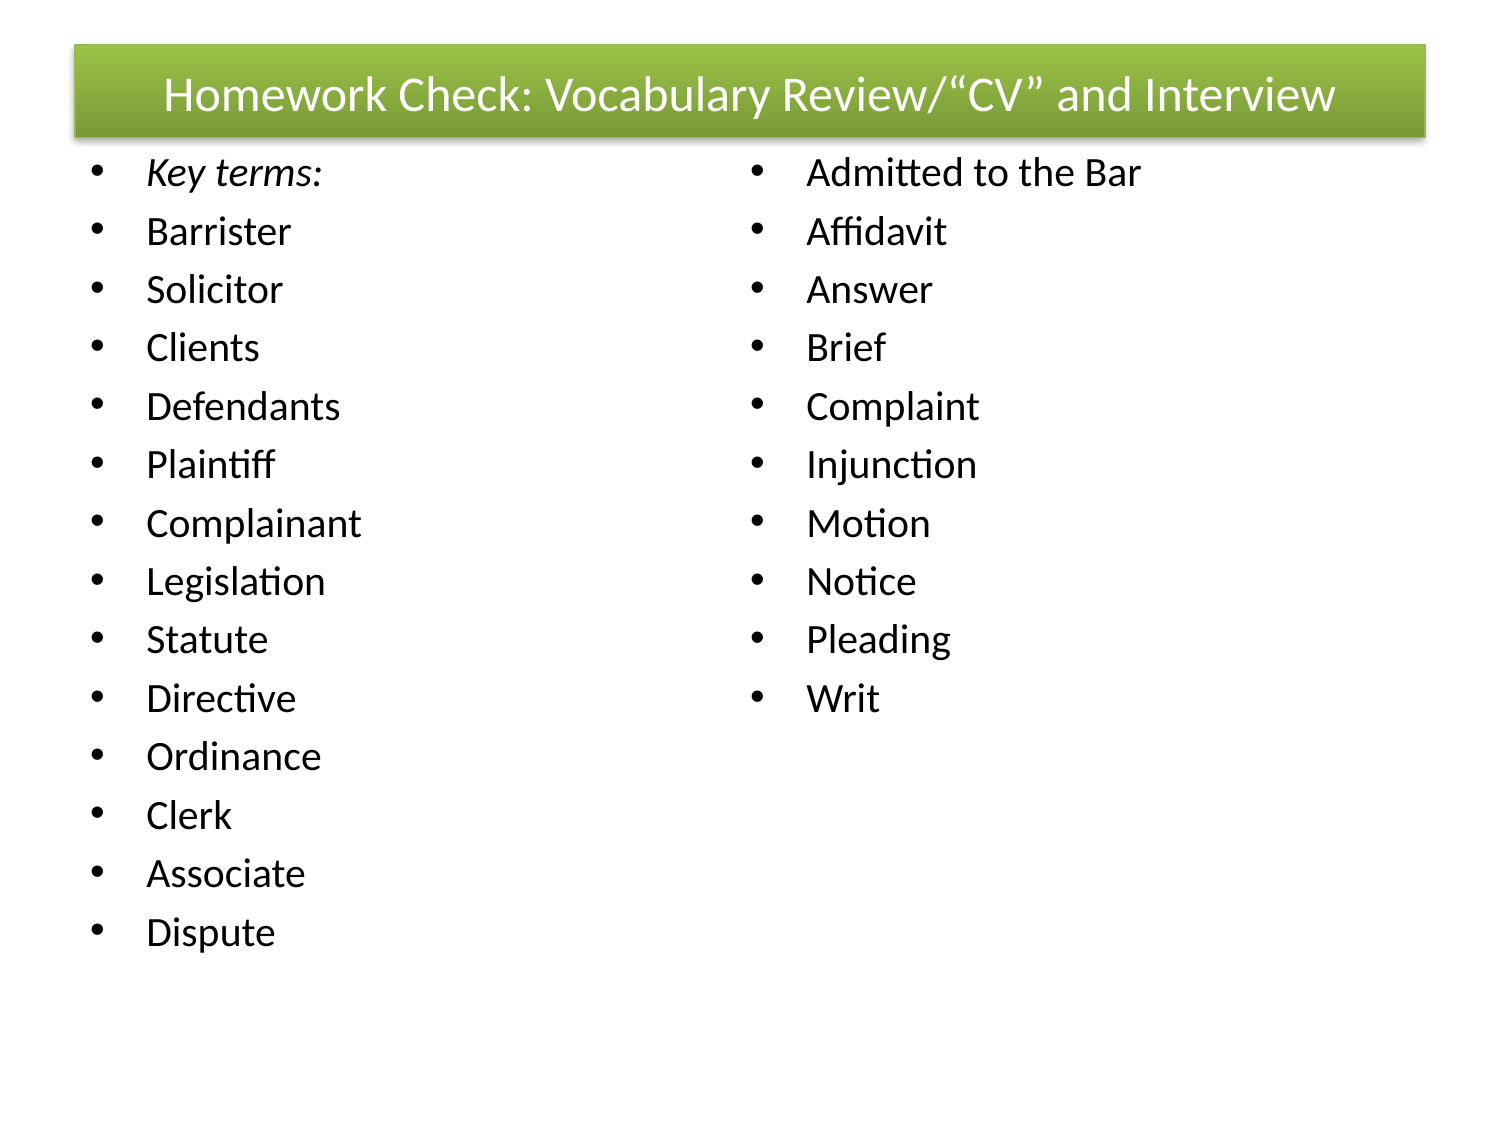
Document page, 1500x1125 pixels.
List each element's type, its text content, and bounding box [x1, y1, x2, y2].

title Homework Check: Vocabulary Review/“CV” and Interview [74, 44, 1426, 138]
list Key terms: Barrister Solicitor Clients Defendants Plaintiff Complainant Legislation Statute Directive Ordinance Clerk Associate Dispute Admitted to the Bar Affidavit Answer Brief Complaint Injunction Motion Notice Pleading Writ [75, 137, 1425, 1005]
